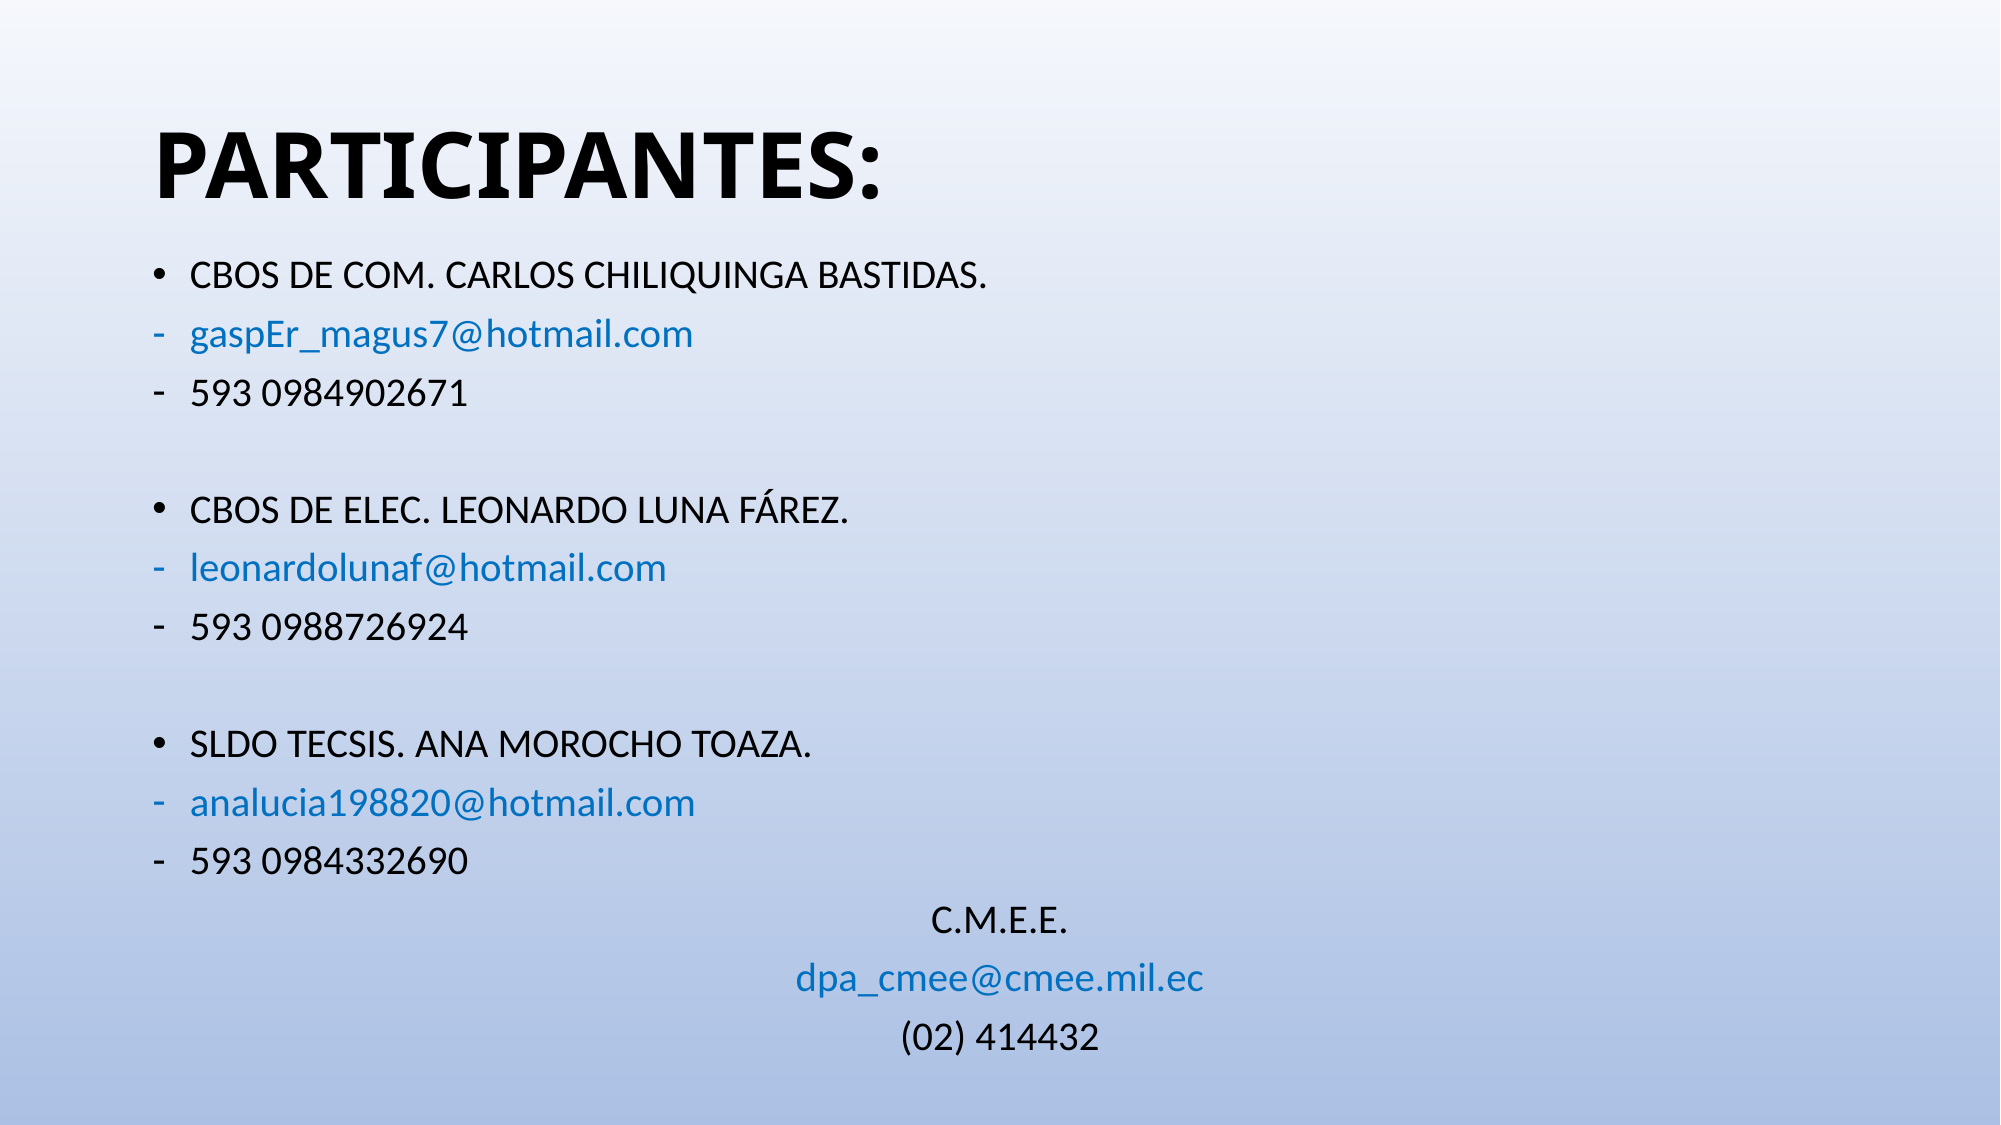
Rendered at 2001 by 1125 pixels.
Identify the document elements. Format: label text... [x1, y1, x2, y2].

list CBOS DE COM. CARLOS CHILIQUINGA BASTIDAS. gaspEr_magus7@hotmail.com 593 0984902671 CBOS DE ELEC. LEONARDO LUNA FÁREZ. leonardolunaf@hotmail.com 593 0988726924 SLDO TECSIS. ANA MOROCHO TOAZA. analucia198820@hotmail.com 593 0984332690 C.M.E.E. dpa_cmee@cmee.mil.ec (02) 414432 [137, 246, 1863, 1069]
title PARTICIPANTES: [137, 59, 1863, 246]
